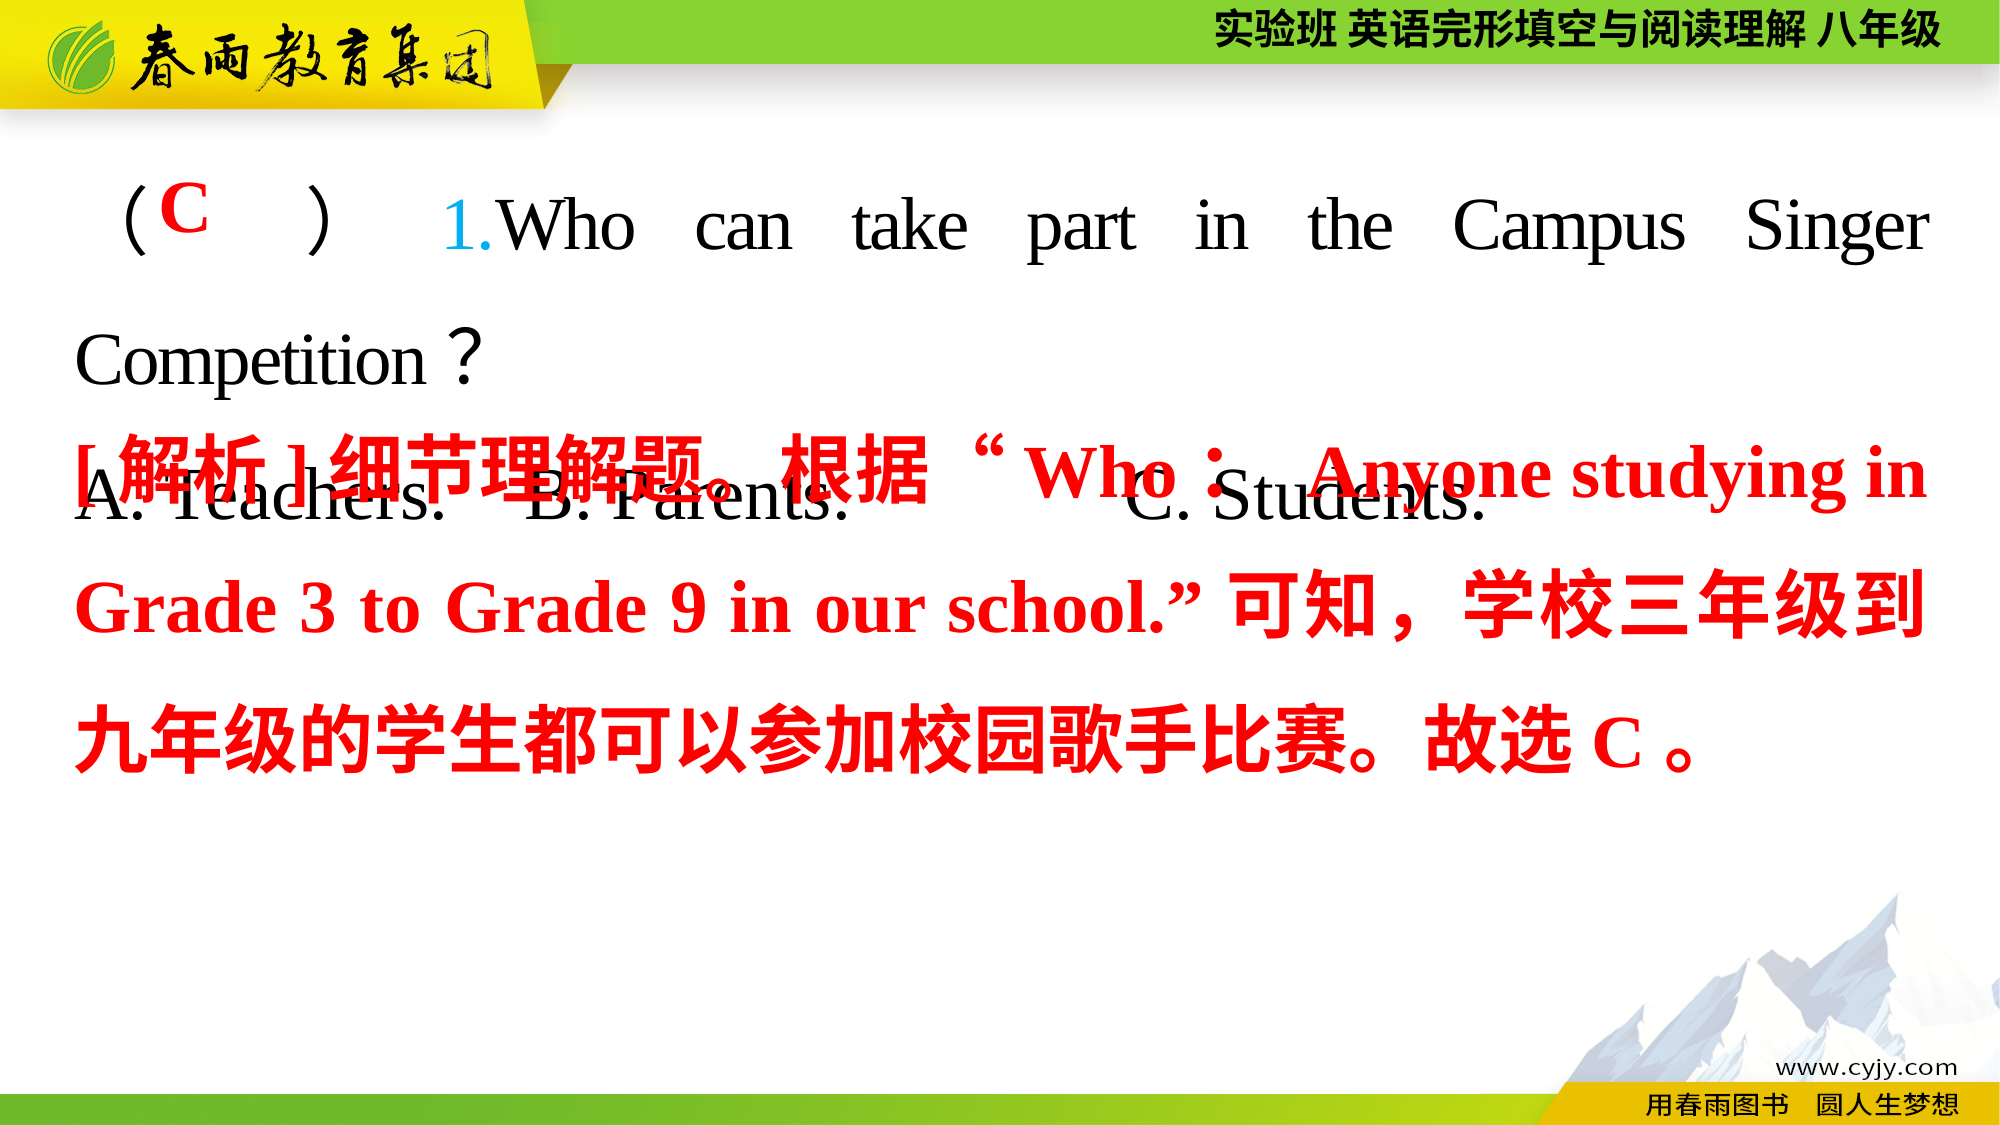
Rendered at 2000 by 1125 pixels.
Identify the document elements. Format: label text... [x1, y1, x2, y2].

text_box C [143, 150, 228, 256]
picture [0, 0, 2000, 1125]
text_box [解析]细节理解题。根据“Who： Anyone studying in Grade 3 to Grade 9 in our school.”可知，学校三年级到九年级的学生都可以参加校园歌手比赛。故选C。 [59, 369, 1944, 790]
list （ ）1.Who can take part in the Campus Singer Competition？ A. Teachers. B. Parents. C. Students. [59, 122, 1944, 369]
